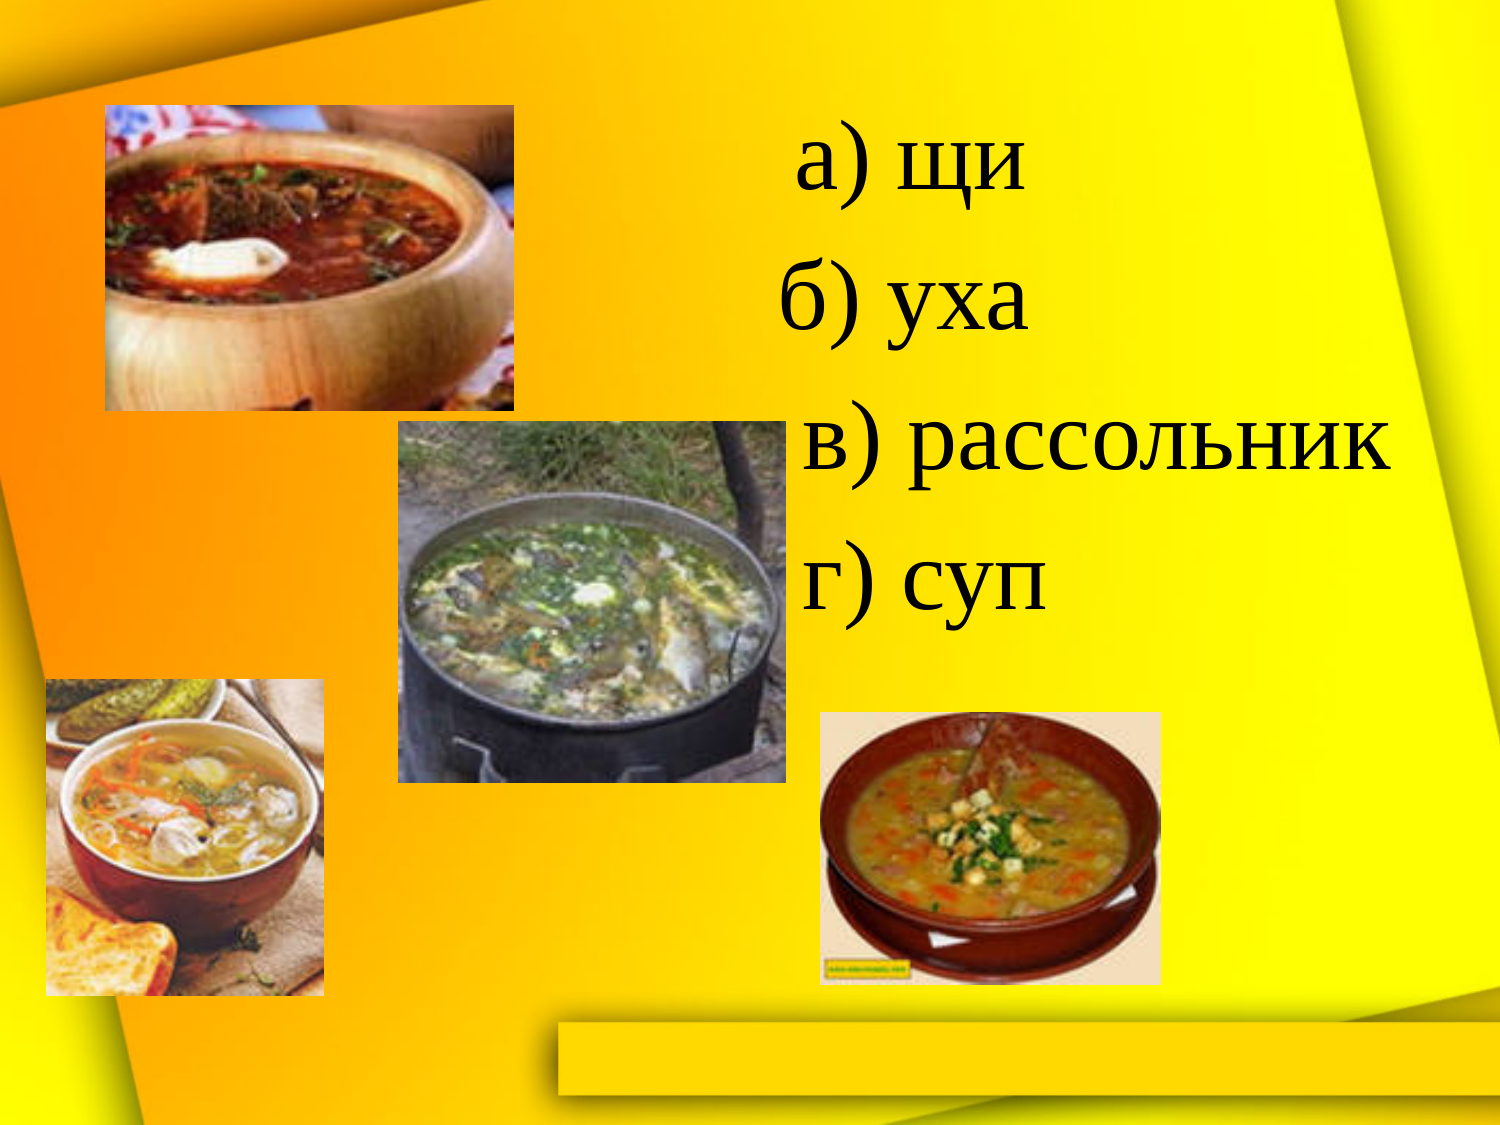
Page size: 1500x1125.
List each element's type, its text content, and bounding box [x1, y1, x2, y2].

list а) щи б) уха в) рассольник г) суп [762, 81, 1466, 692]
picture [0, 0, 1500, 1125]
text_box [398, 421, 786, 783]
